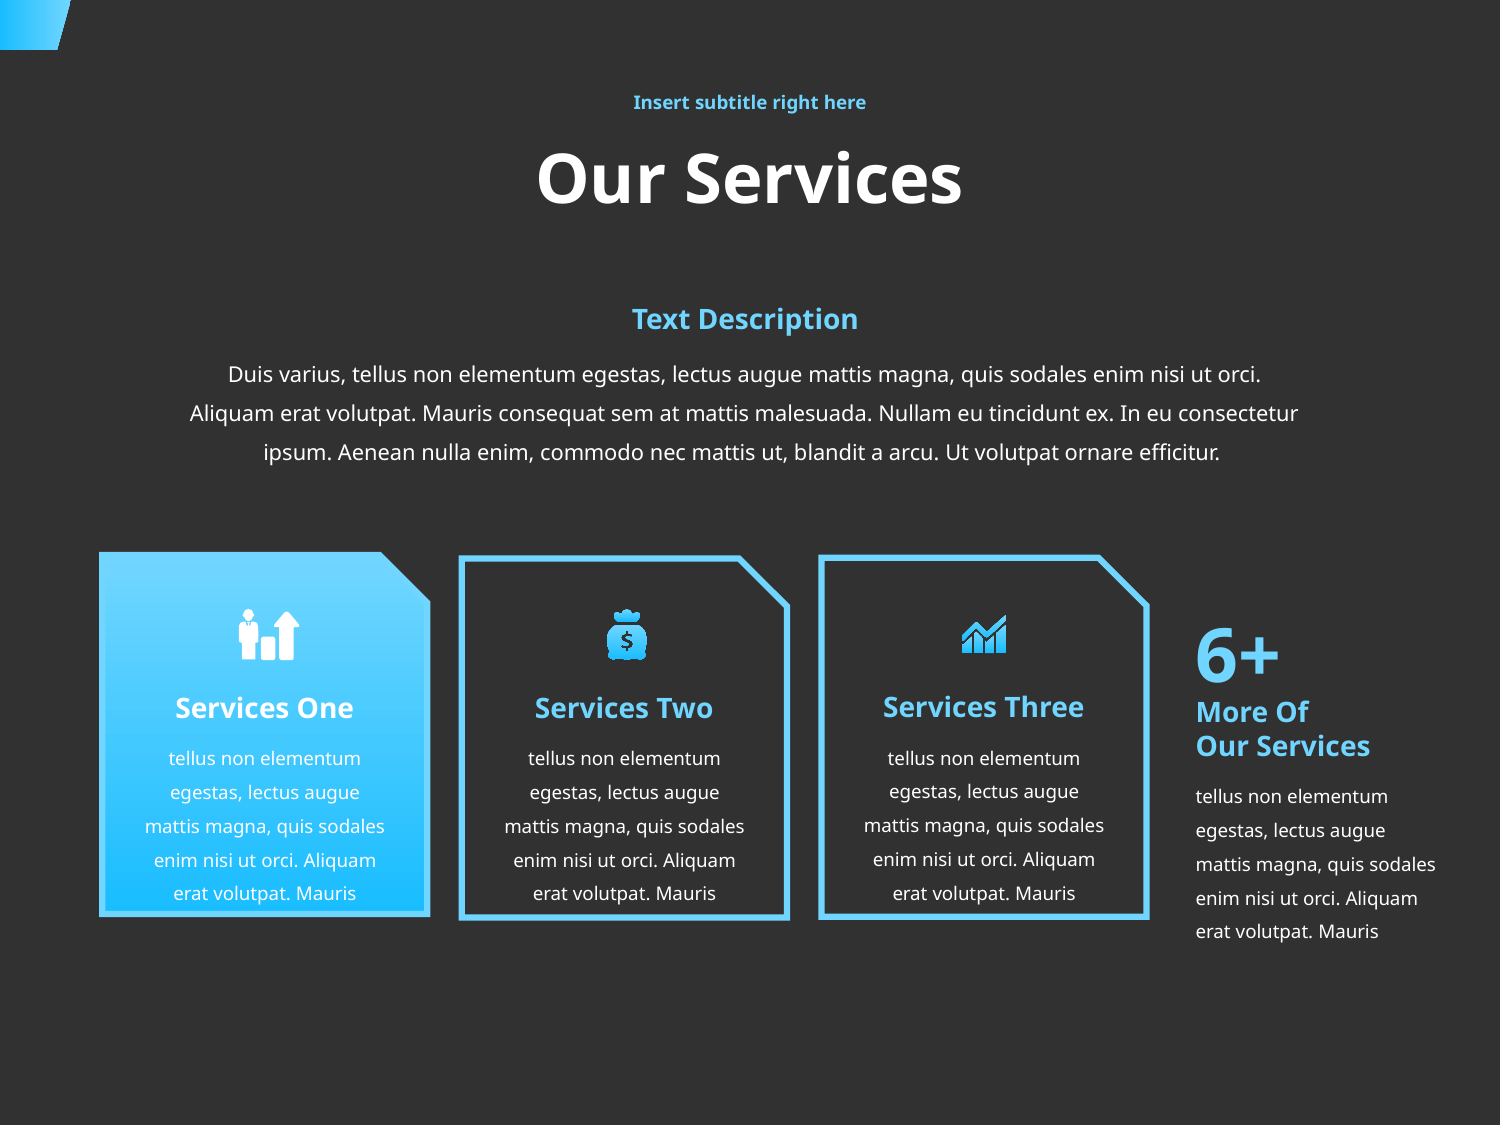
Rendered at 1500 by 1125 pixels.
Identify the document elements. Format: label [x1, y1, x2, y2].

text_box [962, 614, 1006, 653]
picture [0, 0, 1500, 1125]
text_box [238, 608, 301, 661]
text_box [606, 609, 648, 661]
